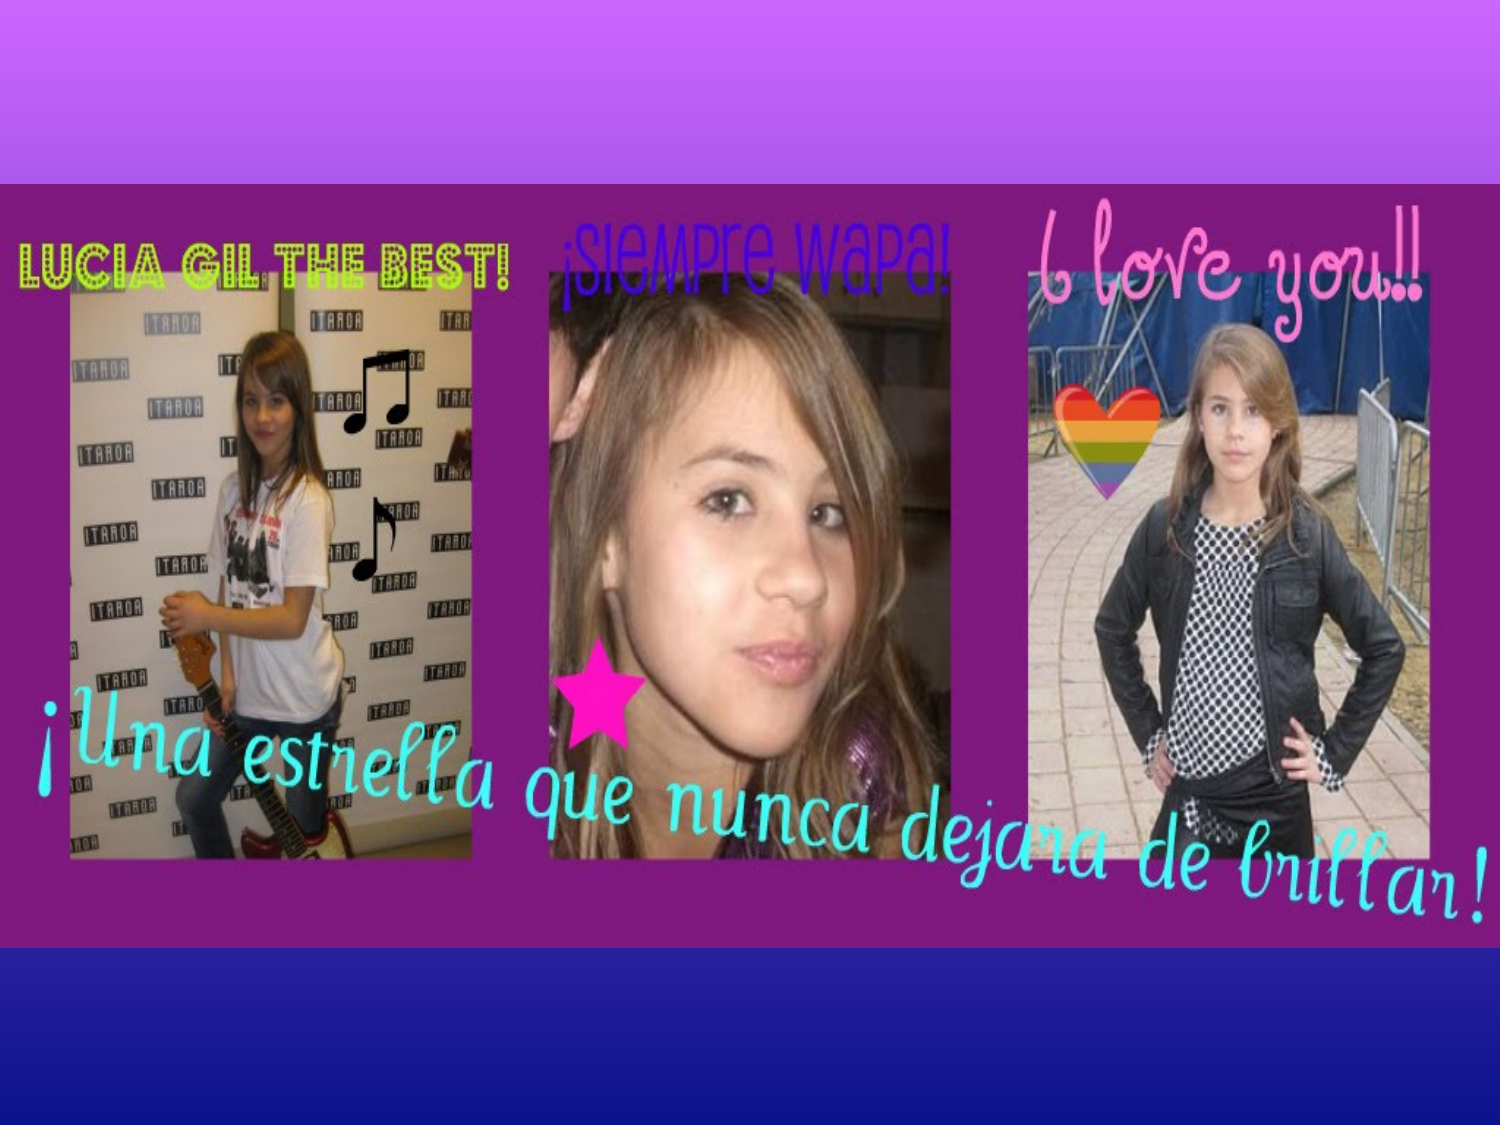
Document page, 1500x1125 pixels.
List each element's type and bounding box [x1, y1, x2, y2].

picture [0, 184, 1500, 948]
